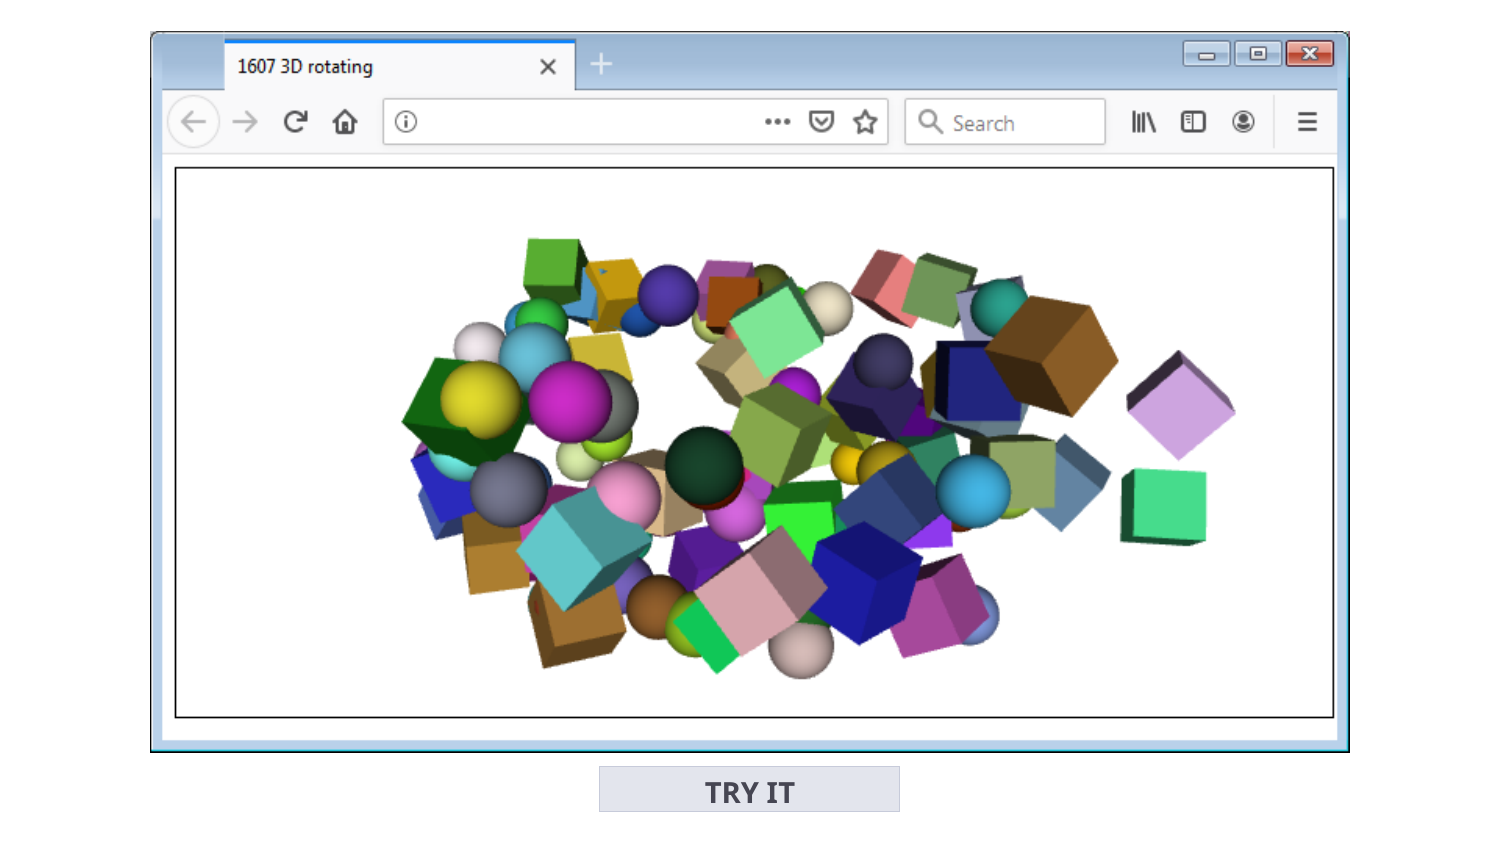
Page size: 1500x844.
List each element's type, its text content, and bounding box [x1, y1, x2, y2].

text_box TRY IT [599, 766, 900, 812]
picture [149, 31, 1351, 753]
